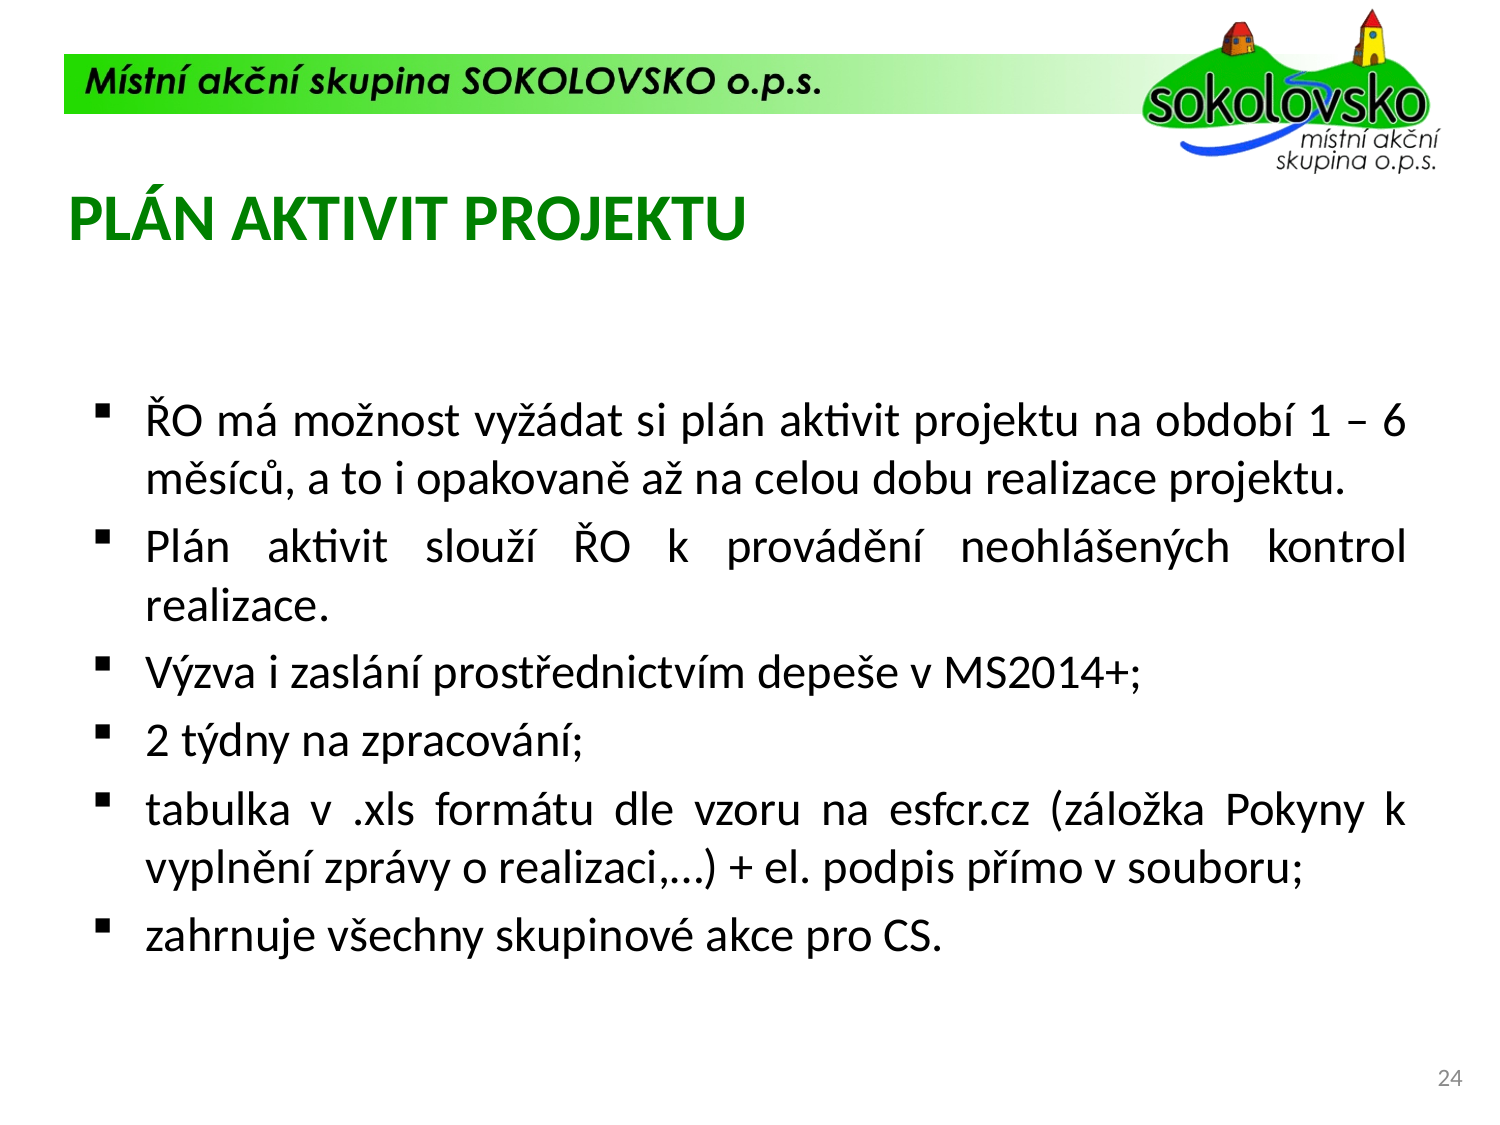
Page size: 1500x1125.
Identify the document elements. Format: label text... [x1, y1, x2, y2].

picture [64, 0, 1455, 197]
title PLÁN AKTIVIT PROJEKTU [53, 137, 1404, 291]
list ŘO má možnost vyžádat si plán aktivit projektu na období 1 – 6 měsíců, a to i opakovaně až na celou dobu realizace projektu. Plán aktivit slouží ŘO k provádění neohlášených kontrol realizace. Výzva i zaslání prostřednictvím depeše v MS2014+; 2 týdny na zpracování; tabulka v .xls formátu dle vzoru na esfcr.cz (záložka Pokyny k vyplnění zprávy o realizaci,…) + el. podpis přímo v souboru; zahrnuje všechny skupinové akce pro CS. [76, 278, 1424, 1024]
slide_number 24 [1128, 1046, 1478, 1107]
